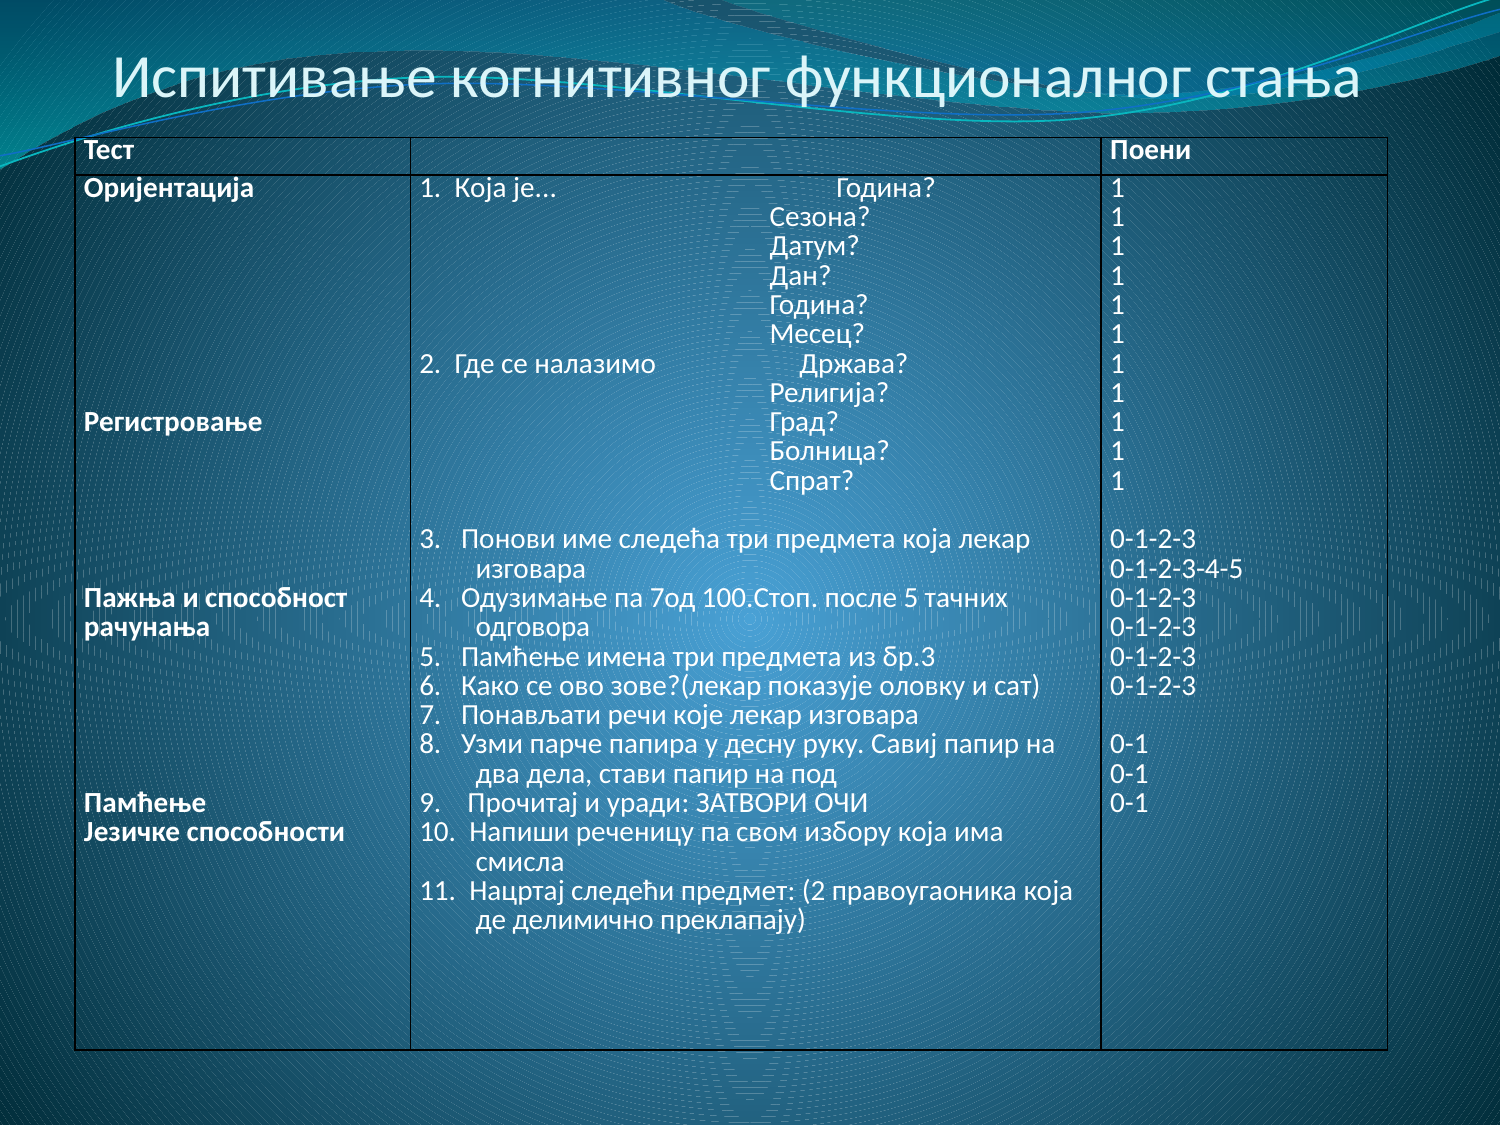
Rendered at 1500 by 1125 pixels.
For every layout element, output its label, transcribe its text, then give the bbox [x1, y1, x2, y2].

title Испитивање когнитивног функционалног стања [0, 24, 1475, 213]
table_cell 1. Која је... Година? Сезона? Датум? Дан? Година? Месец? 2. Где се налазимо Држава? Религија? Град? Болница? Спрат? 3. Понови име следећа три предмета која лекар изговара 4. Одузимање па 7од 100.Стоп. после 5 тачних одговора 5. Памћење имена три предмета из бр.3 6. Како се ово зове?(лекар показује оловку и сат) 7. Понављати речи које лекар изговара 8. Узми парче папира у десну руку. Савиј папир на два дела, стави папир на под 9. Прочитај и уради: ЗАТВОРИ ОЧИ 10. Напиши реченицу па свом избору која има смисла 11. Нацртај следећи предмет: (2 правоугаоника која де делимично преклапају) [411, 176, 1100, 1049]
table_header Поени [1102, 138, 1387, 174]
table_cell Оријентација Регистровање Пажња и способност рачунања Памћење Језичке способности [76, 176, 410, 1049]
table_cell 1 1 1 1 1 1 1 1 1 1 1 0-1-2-3 0-1-2-3-4-5 0-1-2-3 0-1-2-3 0-1-2-3 0-1-2-3 0-1 0-1 0-1 [1102, 176, 1387, 1049]
table_header Тест [76, 138, 410, 174]
table_header [411, 138, 1100, 174]
